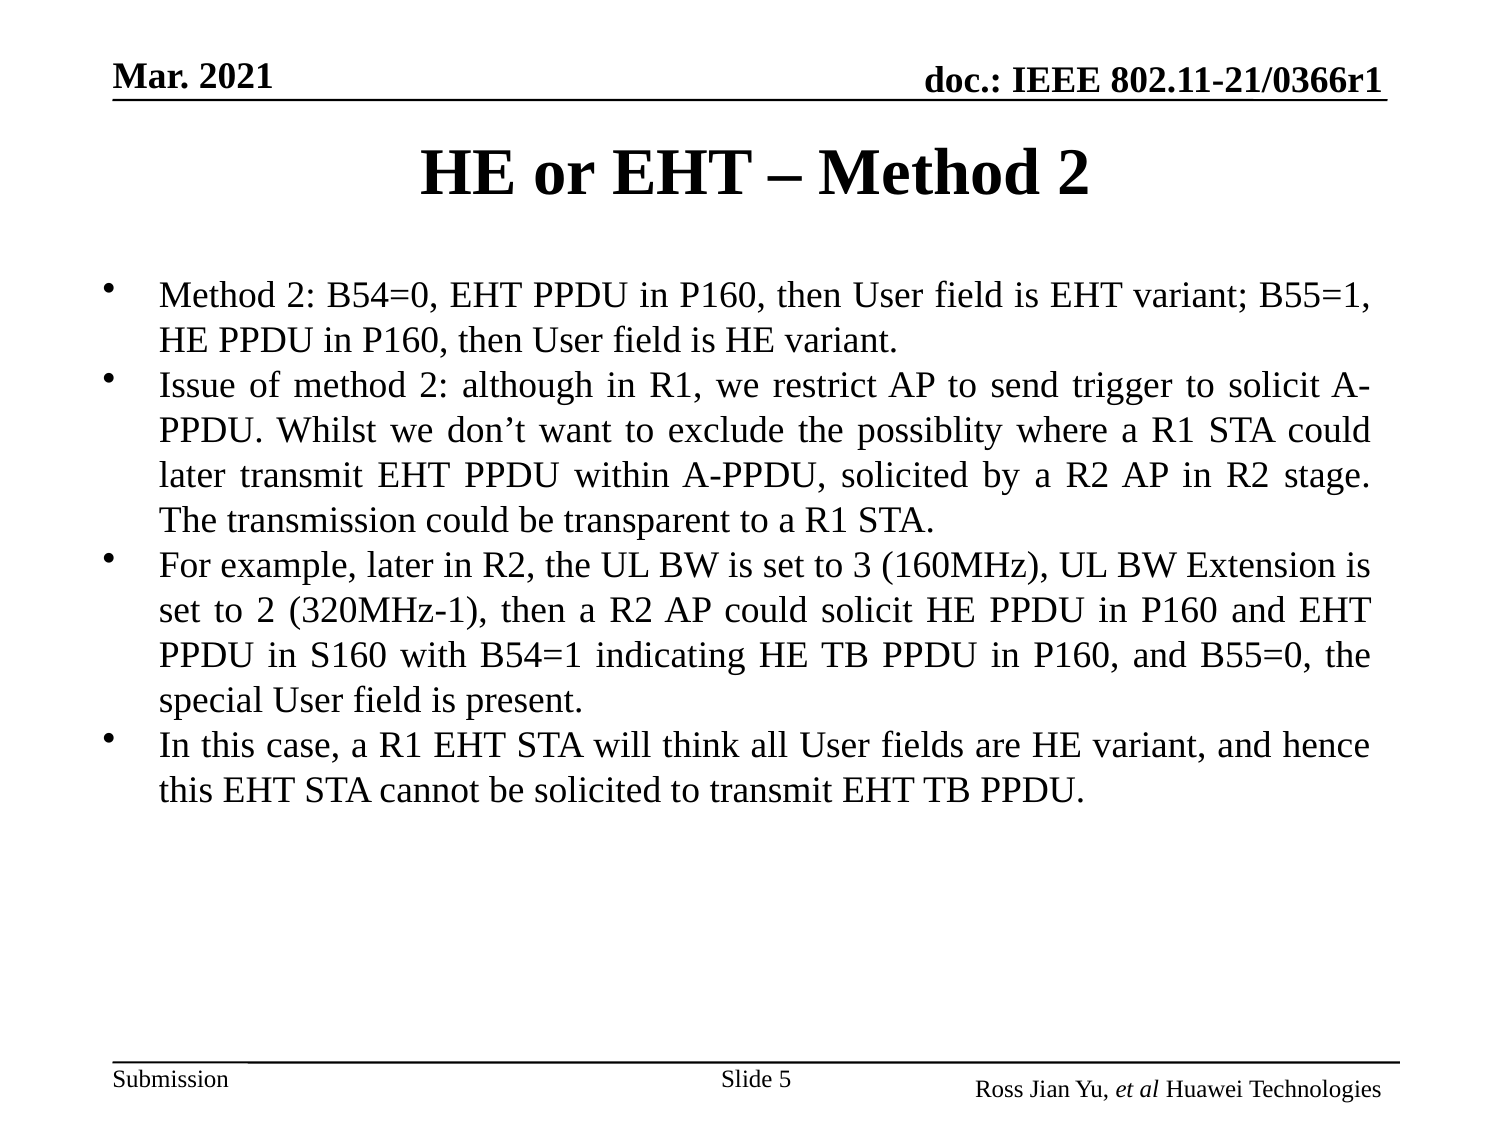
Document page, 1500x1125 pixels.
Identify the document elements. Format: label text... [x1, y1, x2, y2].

slide_number Slide 5 [712, 1061, 800, 1093]
list Method 2: B54=0, EHT PPDU in P160, then User field is EHT variant; B55=1, HE PPDU in P160, then User field is HE variant. Issue of method 2: although in R1, we restrict AP to send trigger to solicit A-PPDU. Whilst we don’t want to exclude the possiblity where a R1 STA could later transmit EHT PPDU within A-PPDU, solicited by a R2 AP in R2 stage. The transmission could be transparent to a R1 STA. For example, later in R2, the UL BW is set to 3 (160MHz), UL BW Extension is set to 2 (320MHz-1), then a R2 AP could solicit HE PPDU in P160 and EHT PPDU in S160 with B54=1 indicating HE TB PPDU in P160, and B55=0, the special User field is present. In this case, a R1 EHT STA will think all User fields are HE variant, and hence this EHT STA cannot be solicited to transmit EHT TB PPDU. [87, 262, 1388, 988]
title HE or EHT – Method 2 [99, 123, 1413, 212]
